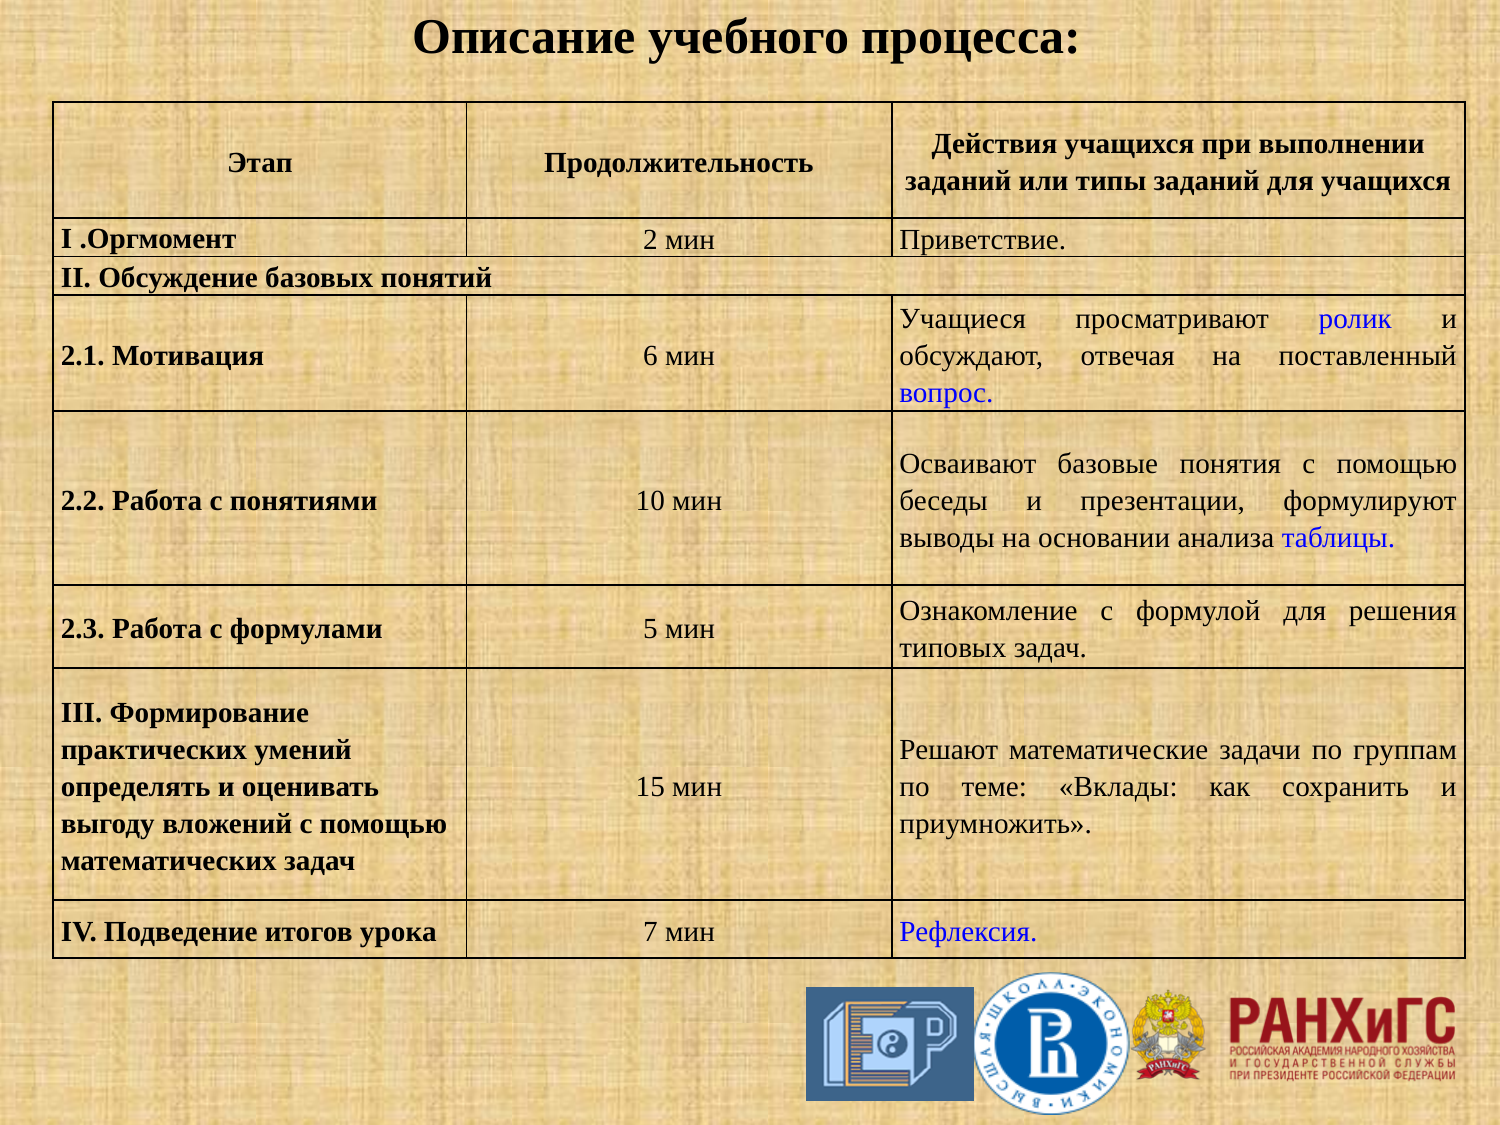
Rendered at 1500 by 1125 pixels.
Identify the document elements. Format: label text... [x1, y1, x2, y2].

table_header Действия учащихся при выполнении заданий или типы заданий для учащихся [893, 103, 1464, 217]
table_cell III. Формирование практических умений определять и оценивать выгоду вложений с помощью математических задач [54, 669, 466, 899]
table_cell Рефлексия. [893, 901, 1464, 957]
table_cell Решают математические задачи по группам по теме: «Вклады: как сохранить и приумножить». [893, 669, 1464, 899]
table_header Этап [54, 103, 466, 217]
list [973, 972, 1131, 1115]
table_cell 15 мин [467, 669, 891, 899]
table_cell 5 мин [467, 586, 891, 667]
table_cell Осваивают базовые понятия с помощью беседы и презентации, формулируют выводы на основании анализа таблицы. [893, 412, 1464, 584]
table_cell 2.2. Работа с понятиями [54, 412, 466, 584]
table_header Продолжительность [467, 103, 891, 217]
table_cell IV. Подведение итогов урока [54, 901, 466, 957]
table_cell 7 мин [467, 901, 891, 957]
table_cell II. Обсуждение базовых понятий [54, 257, 1464, 294]
table_cell Приветствие. [893, 219, 1464, 256]
table_cell 2.1. Мотивация [54, 296, 466, 410]
table_cell 6 мин [467, 296, 891, 410]
table_cell 2.3. Работа с формулами [54, 586, 466, 667]
picture [0, 0, 1500, 1125]
table_cell 2 мин [467, 219, 891, 256]
title Описание учебного процесса: [100, 0, 1395, 101]
table_cell Ознакомление с формулой для решения типовых задач. [893, 586, 1464, 667]
table_cell I .Оргмомент [54, 219, 466, 256]
table_cell Учащиеся просматривают ролик и обсуждают, отвечая на поставленный вопрос. [893, 296, 1464, 410]
table_cell 10 мин [467, 412, 891, 584]
